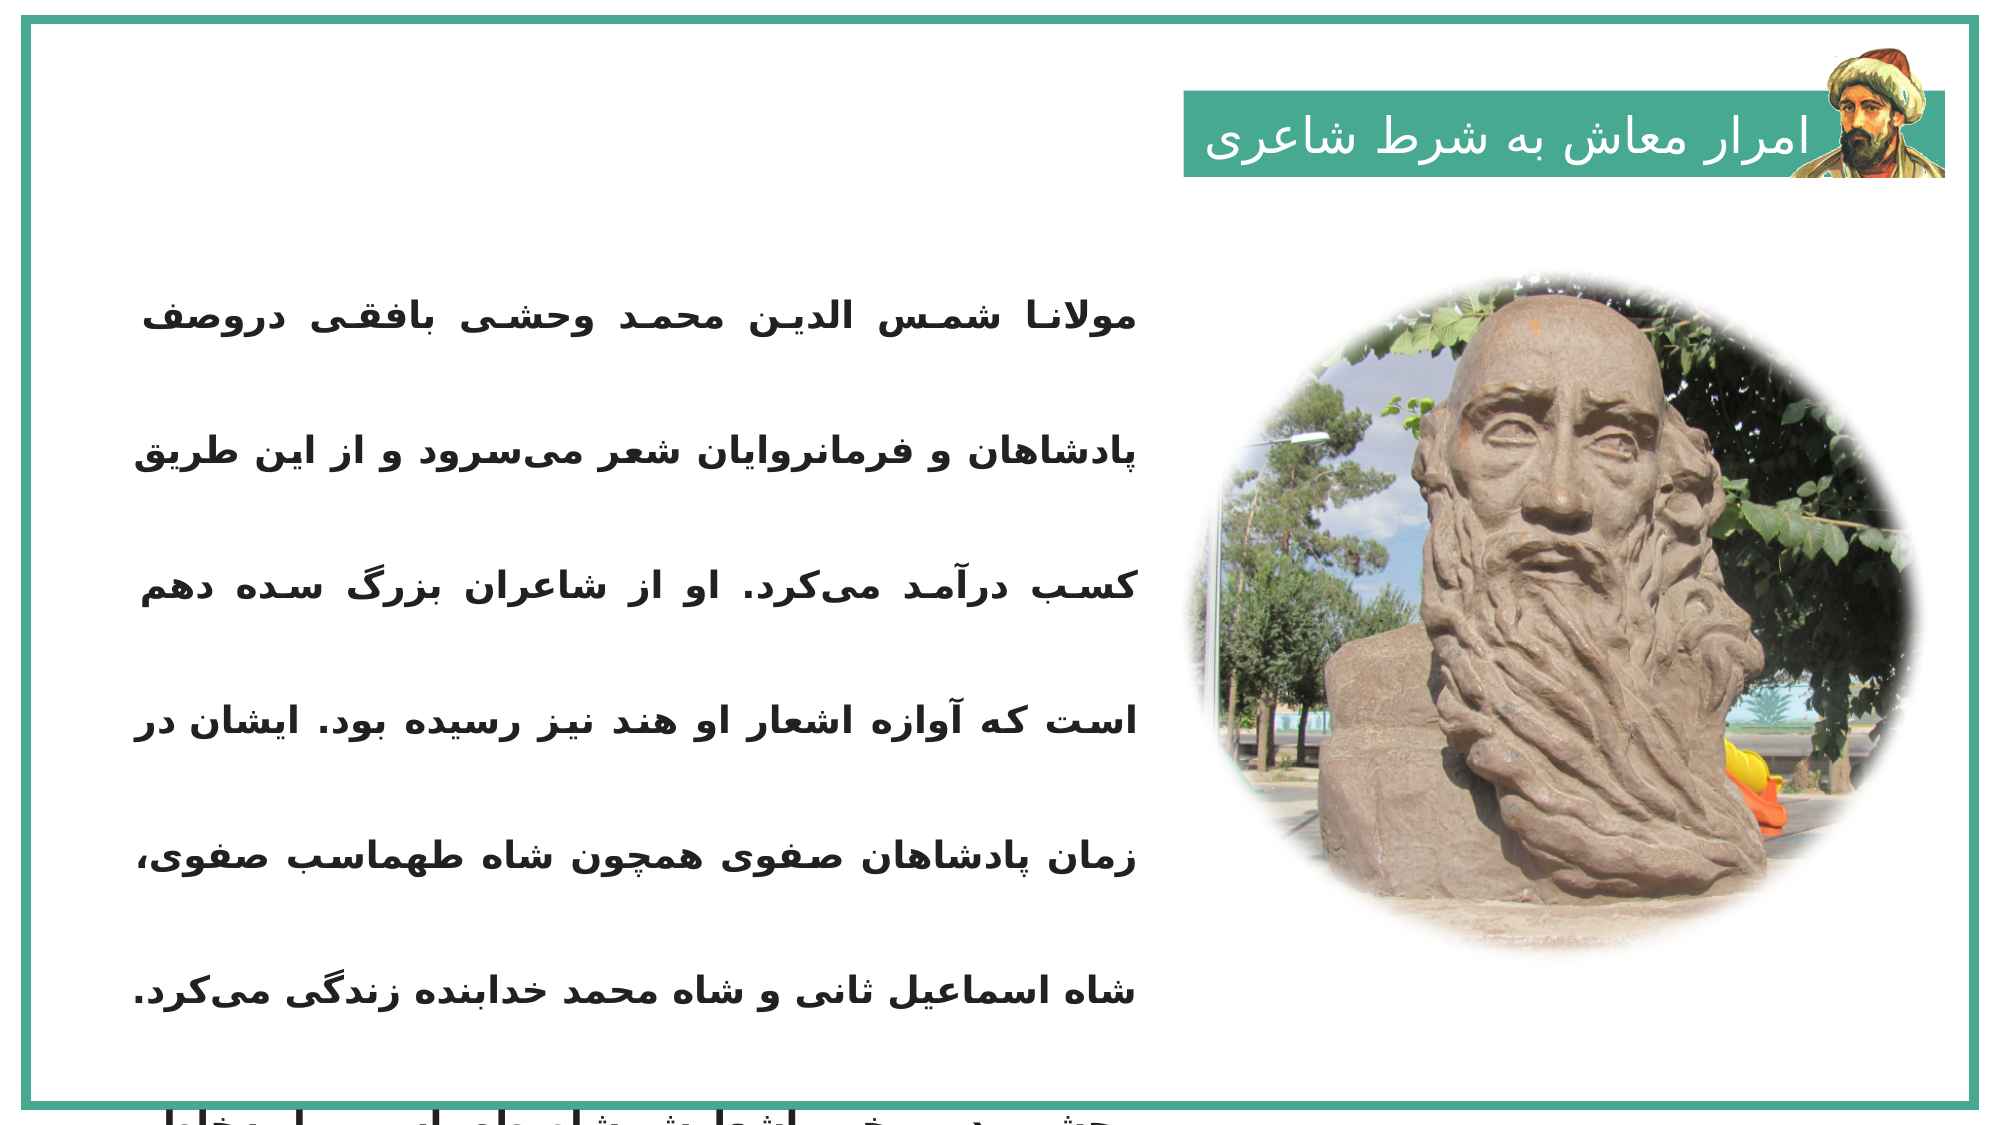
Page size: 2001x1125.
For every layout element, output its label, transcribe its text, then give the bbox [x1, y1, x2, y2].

text_box مولانا شمس الدین محمد وحشی بافقی در‌وصف پادشاهان و فرمانروایان شعر می‌سرود و از این طریق کسب درآمد می‌کرد. او از شاعران بزرگ سده دهم است که آوازه اشعار او هند نیز رسیده بود. ایشان در زمان پادشاهان صفوی همچون شاه طهماسب صفوی، شاه اسماعیل ثانی و شاه محمد خدابنده زندگی می‌کرد. وحشی در برخی اشعارش شاه طهماسب را به‌خاطر فضیلت‌های اخلاقیش ستوده است. [116, 193, 1153, 1125]
text_box امرار معاش به شرط شاعری [1178, 95, 1838, 171]
picture [1178, 266, 1931, 968]
picture [1784, 7, 1945, 178]
